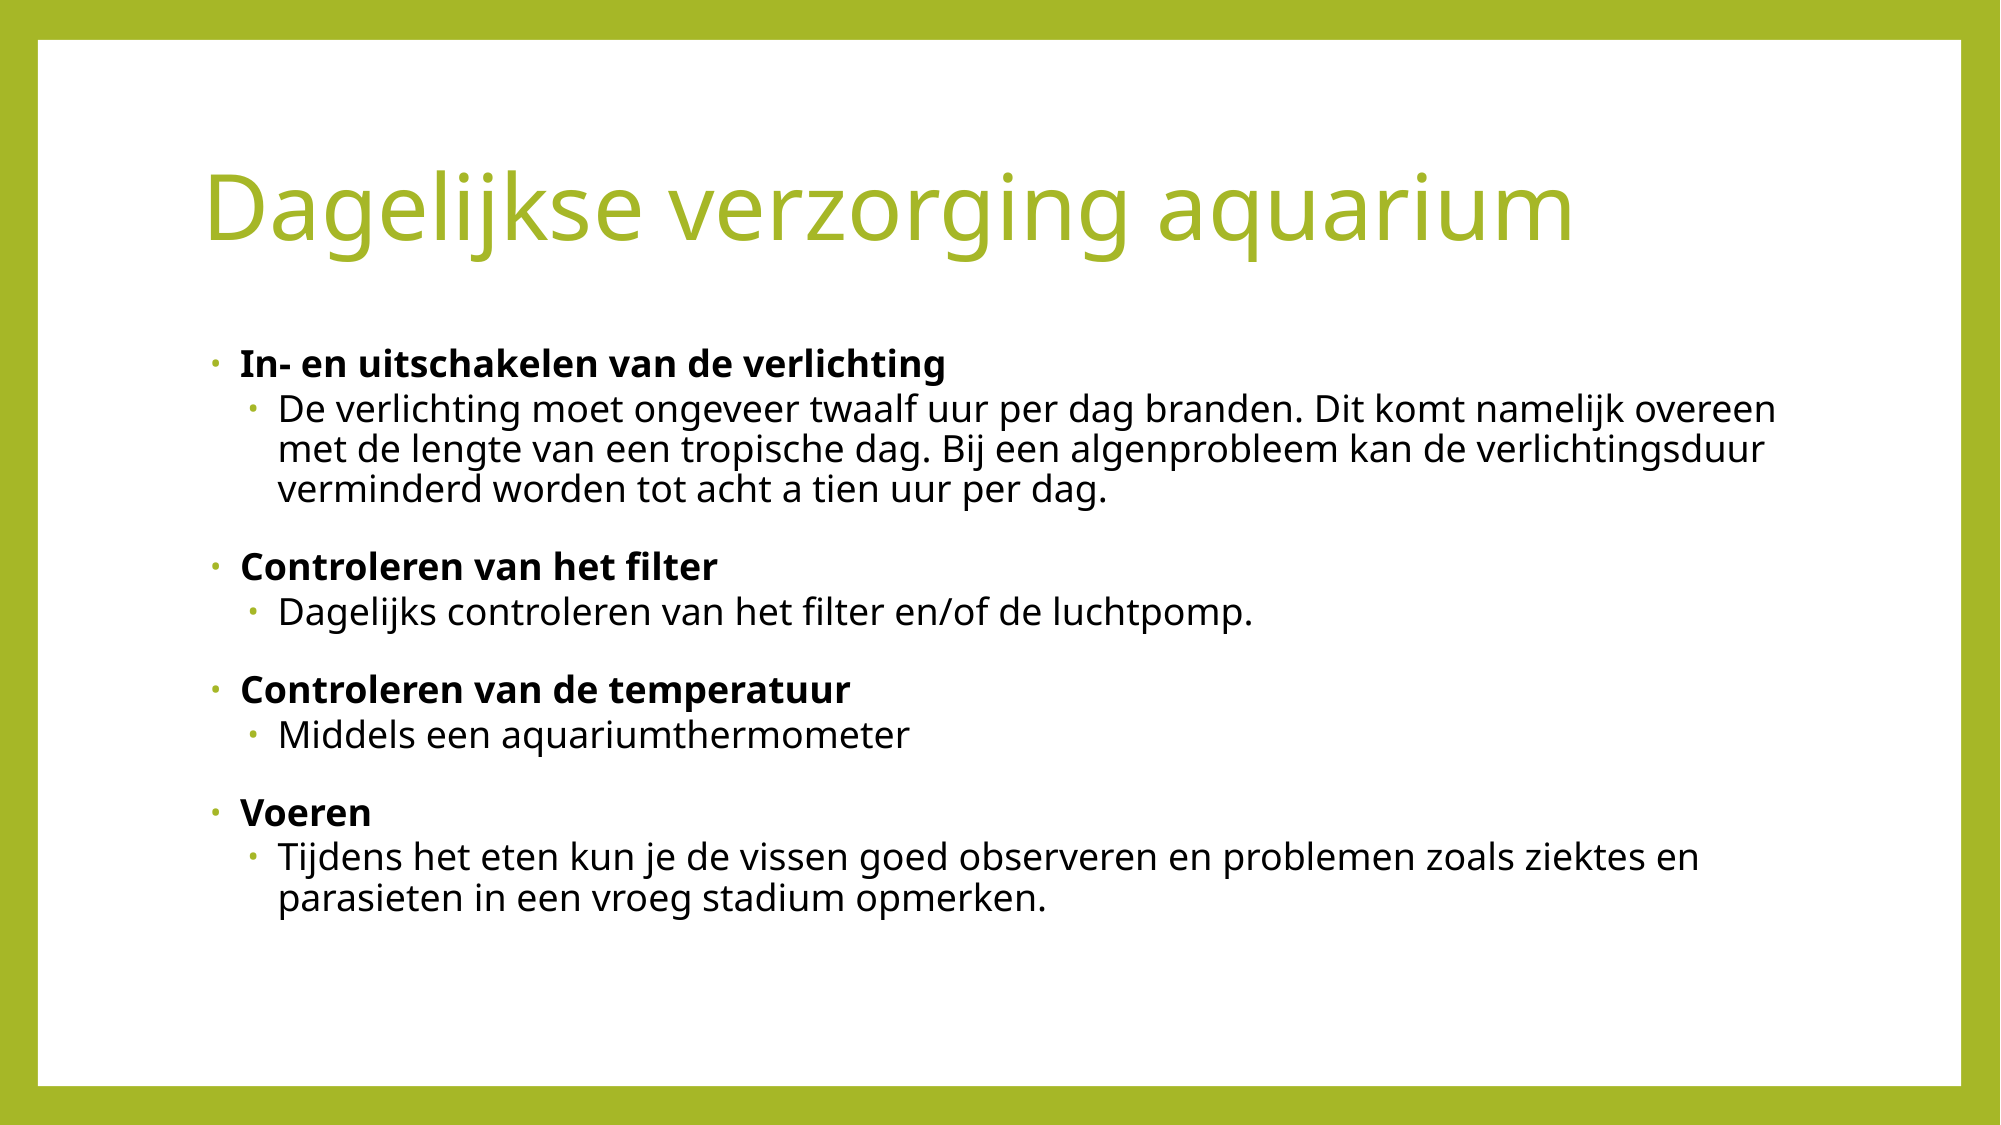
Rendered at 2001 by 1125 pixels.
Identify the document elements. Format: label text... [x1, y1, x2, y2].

title Dagelijkse verzorging aquarium [187, 99, 1808, 323]
list In- en uitschakelen van de verlichting De verlichting moet ongeveer twaalf uur per dag branden. Dit komt namelijk overeen met de lengte van een tropische dag. Bij een algenprobleem kan de verlichtingsduur verminderd worden tot acht a tien uur per dag. Controleren van het filter Dagelijks controleren van het filter en/of de luchtpomp. Controleren van de temperatuur Middels een aquariumthermometer Voeren Tijdens het eten kun je de vissen goed observeren en problemen zoals ziektes en parasieten in een vroeg stadium opmerken. [187, 337, 1808, 1000]
